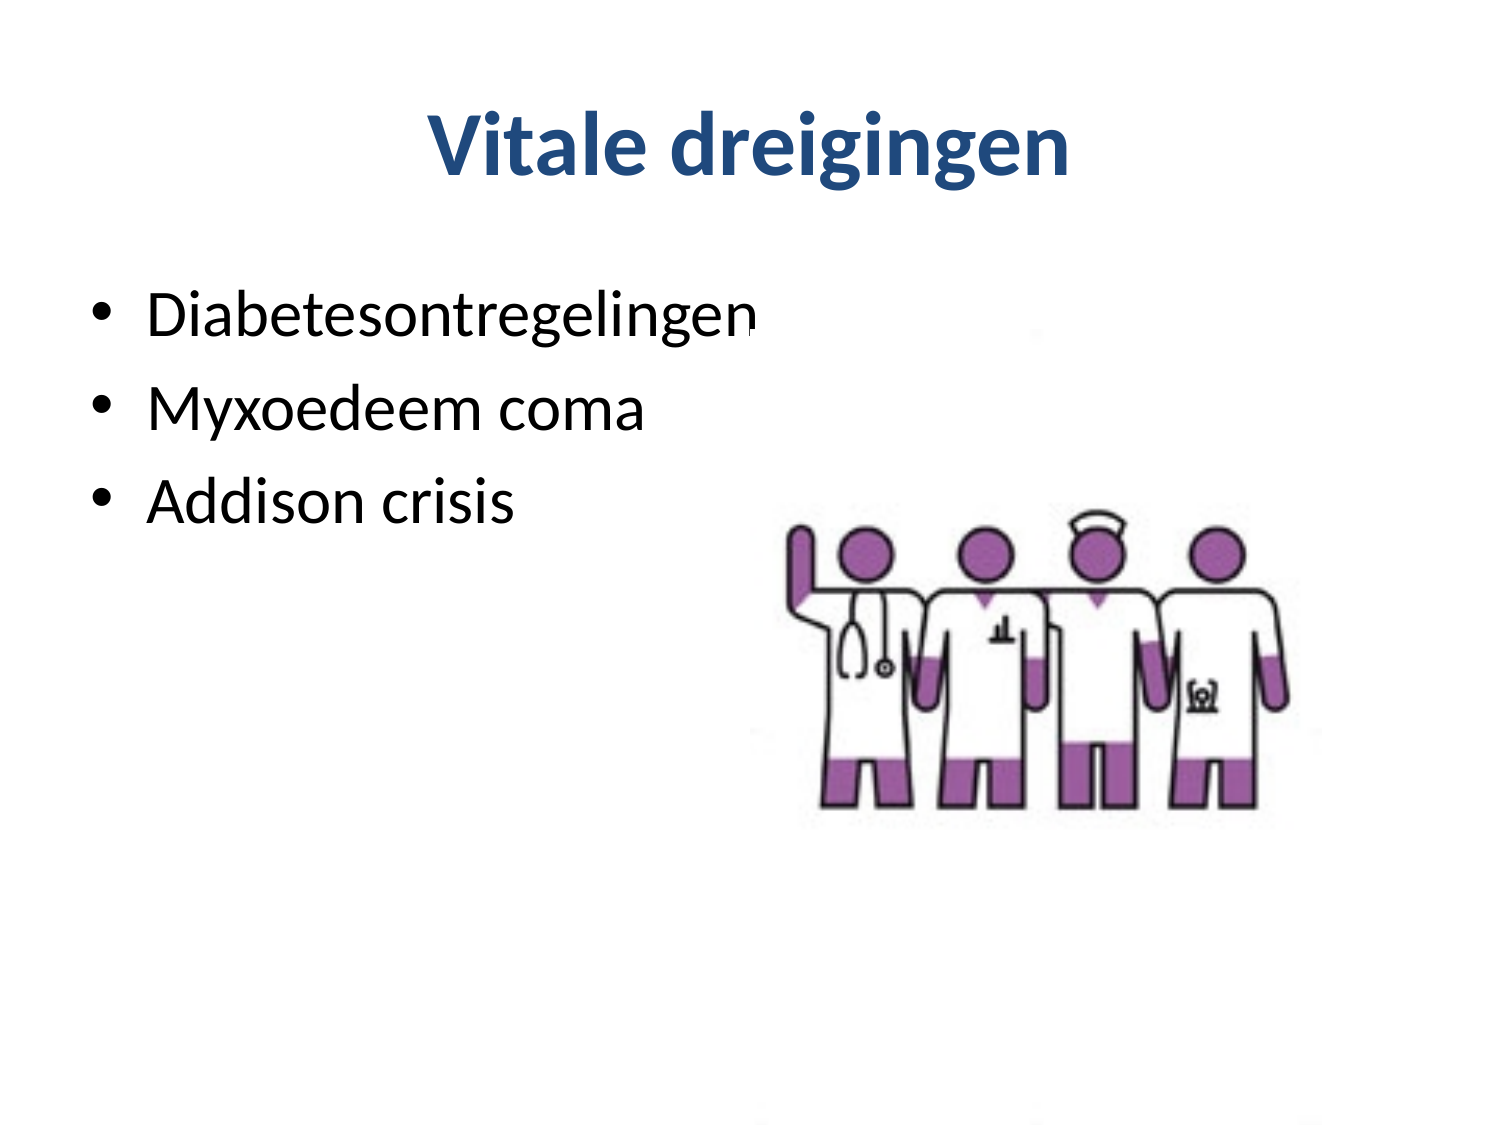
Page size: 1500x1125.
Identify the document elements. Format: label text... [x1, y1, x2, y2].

picture [749, 329, 1323, 1125]
title Vitale dreigingen [75, 45, 1425, 233]
list Diabetesontregelingen Myxoedeem coma Addison crisis [75, 262, 1425, 1083]
